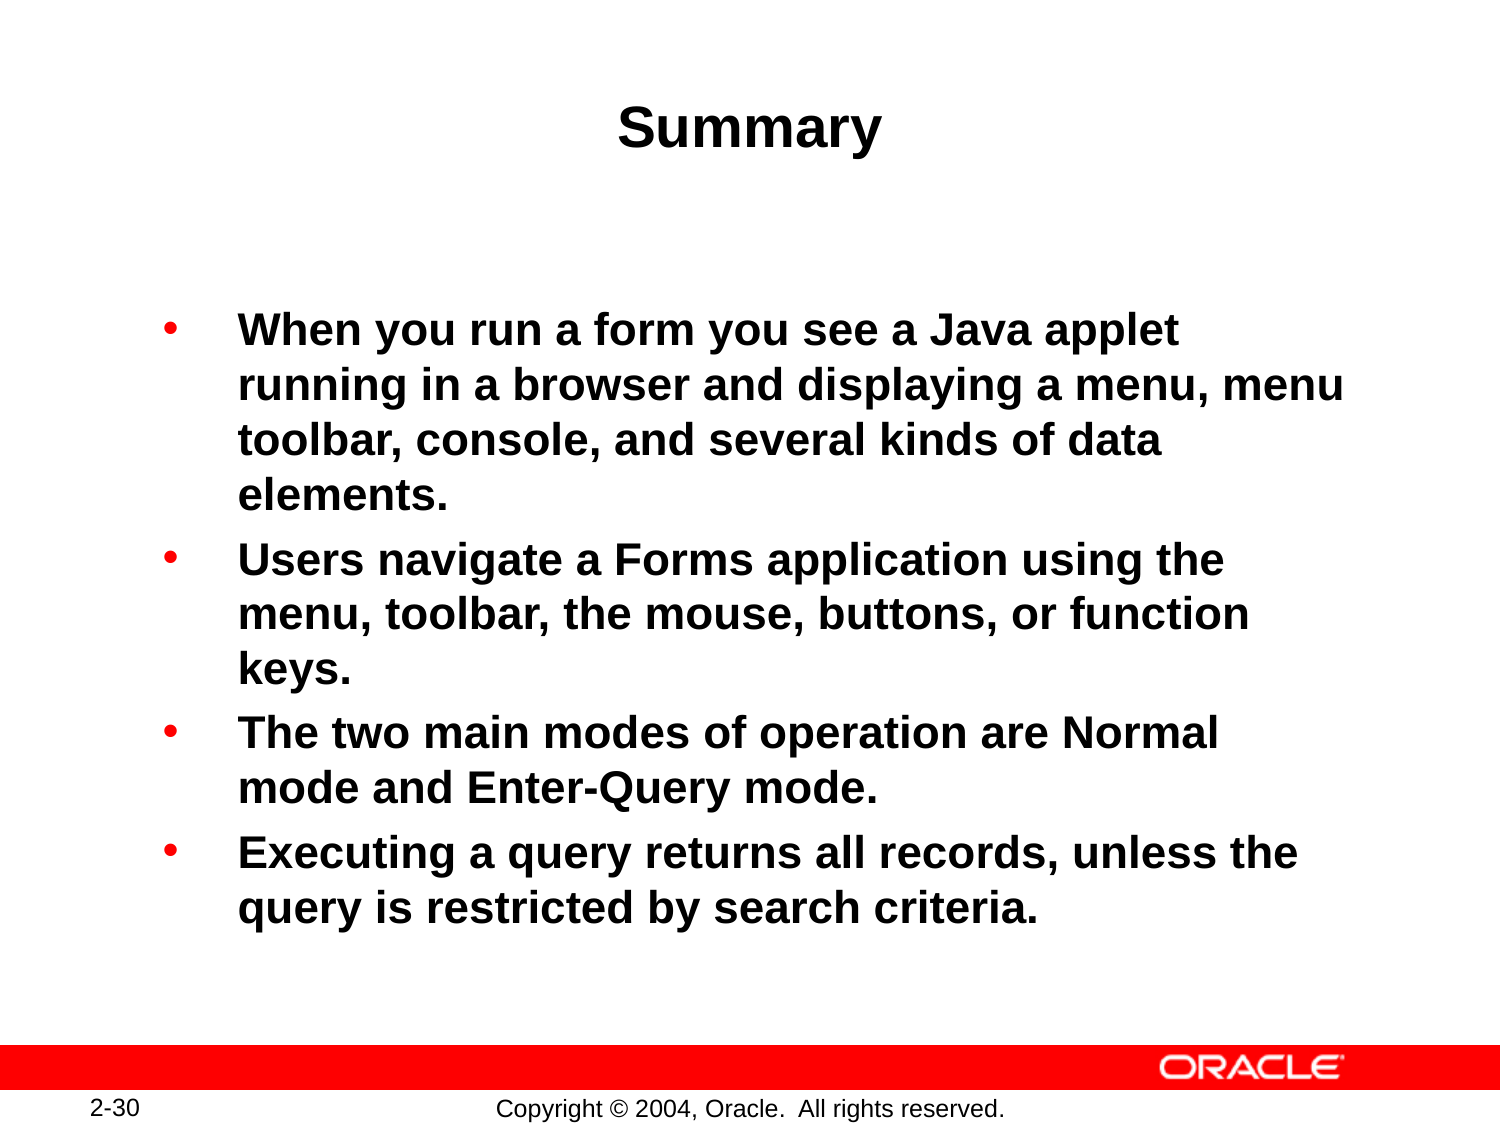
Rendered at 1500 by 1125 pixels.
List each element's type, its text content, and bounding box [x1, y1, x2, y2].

title Summary [149, 87, 1351, 232]
list When you run a form you see a Java applet running in a browser and displaying a menu, menu toolbar, console, and several kinds of data elements. Users navigate a Forms application using the menu, toolbar, the mouse, buttons, or function keys. The two main modes of operation are Normal mode and Enter-Query mode. Executing a query returns all records, unless the query is restricted by search criteria. [141, 297, 1351, 940]
